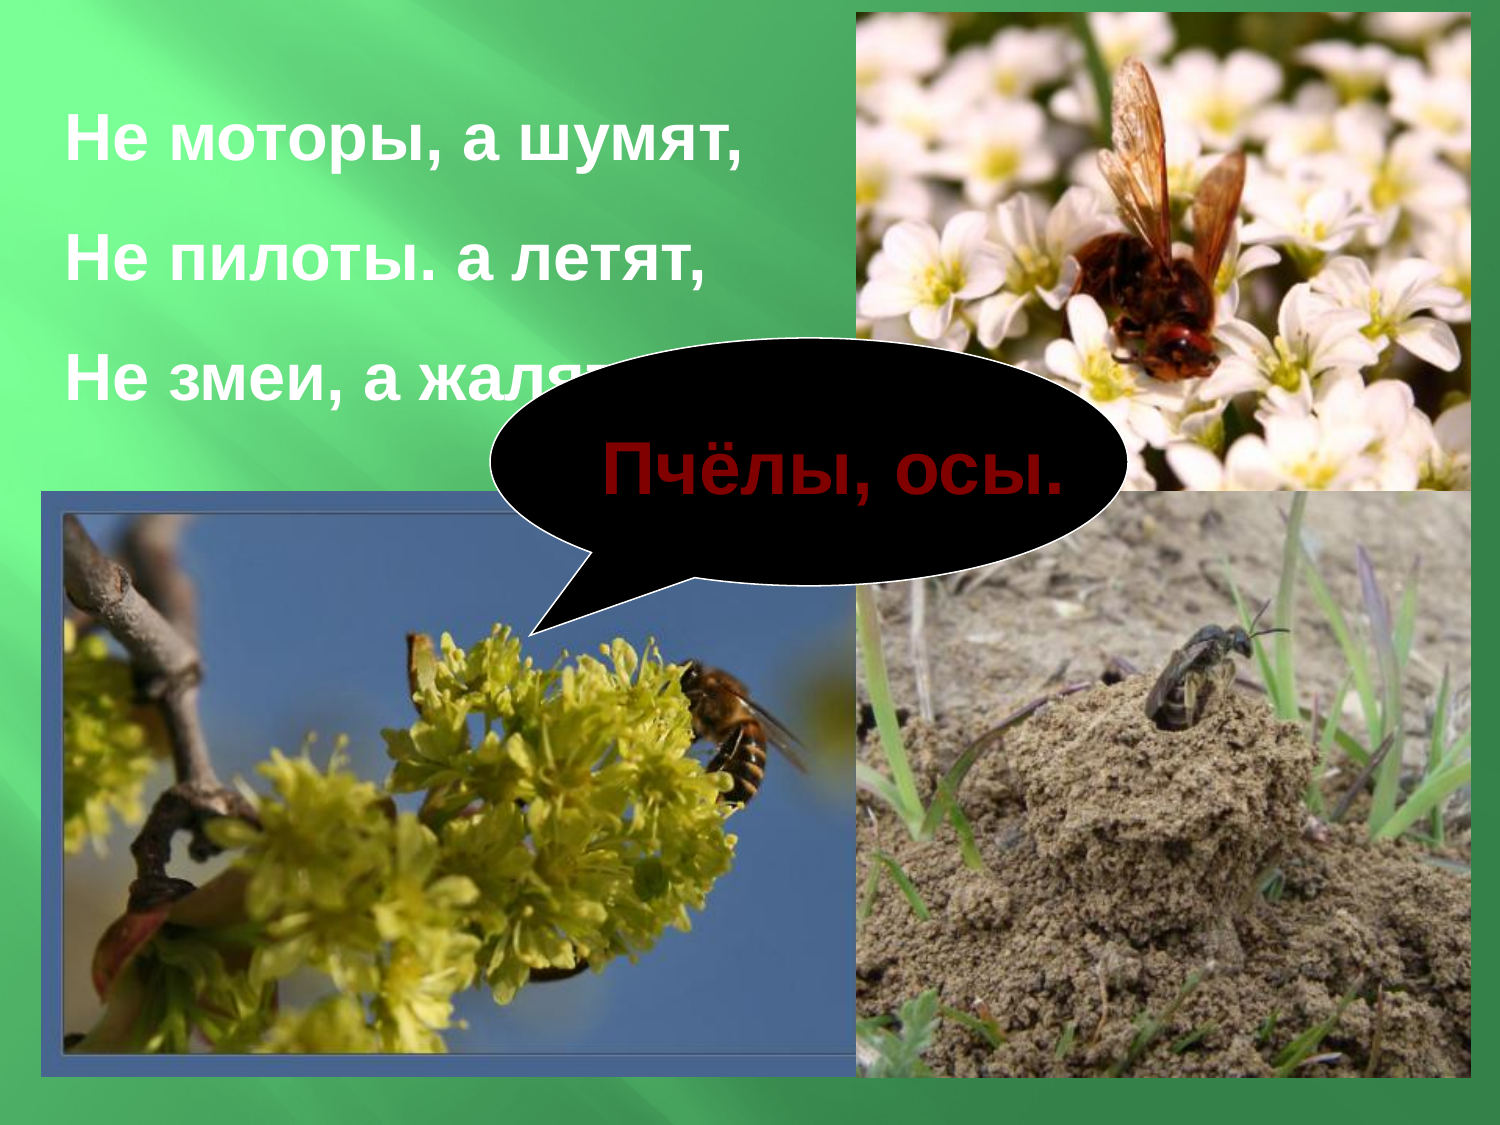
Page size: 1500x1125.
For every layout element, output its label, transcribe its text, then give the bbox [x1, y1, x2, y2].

text_box Не моторы, а шумят, Не пилоты. а летят, Не змеи, а жалят. [49, 46, 761, 422]
picture [40, 12, 1471, 1079]
text_box [490, 337, 855, 491]
text_box Пчёлы, осы. [587, 412, 855, 491]
